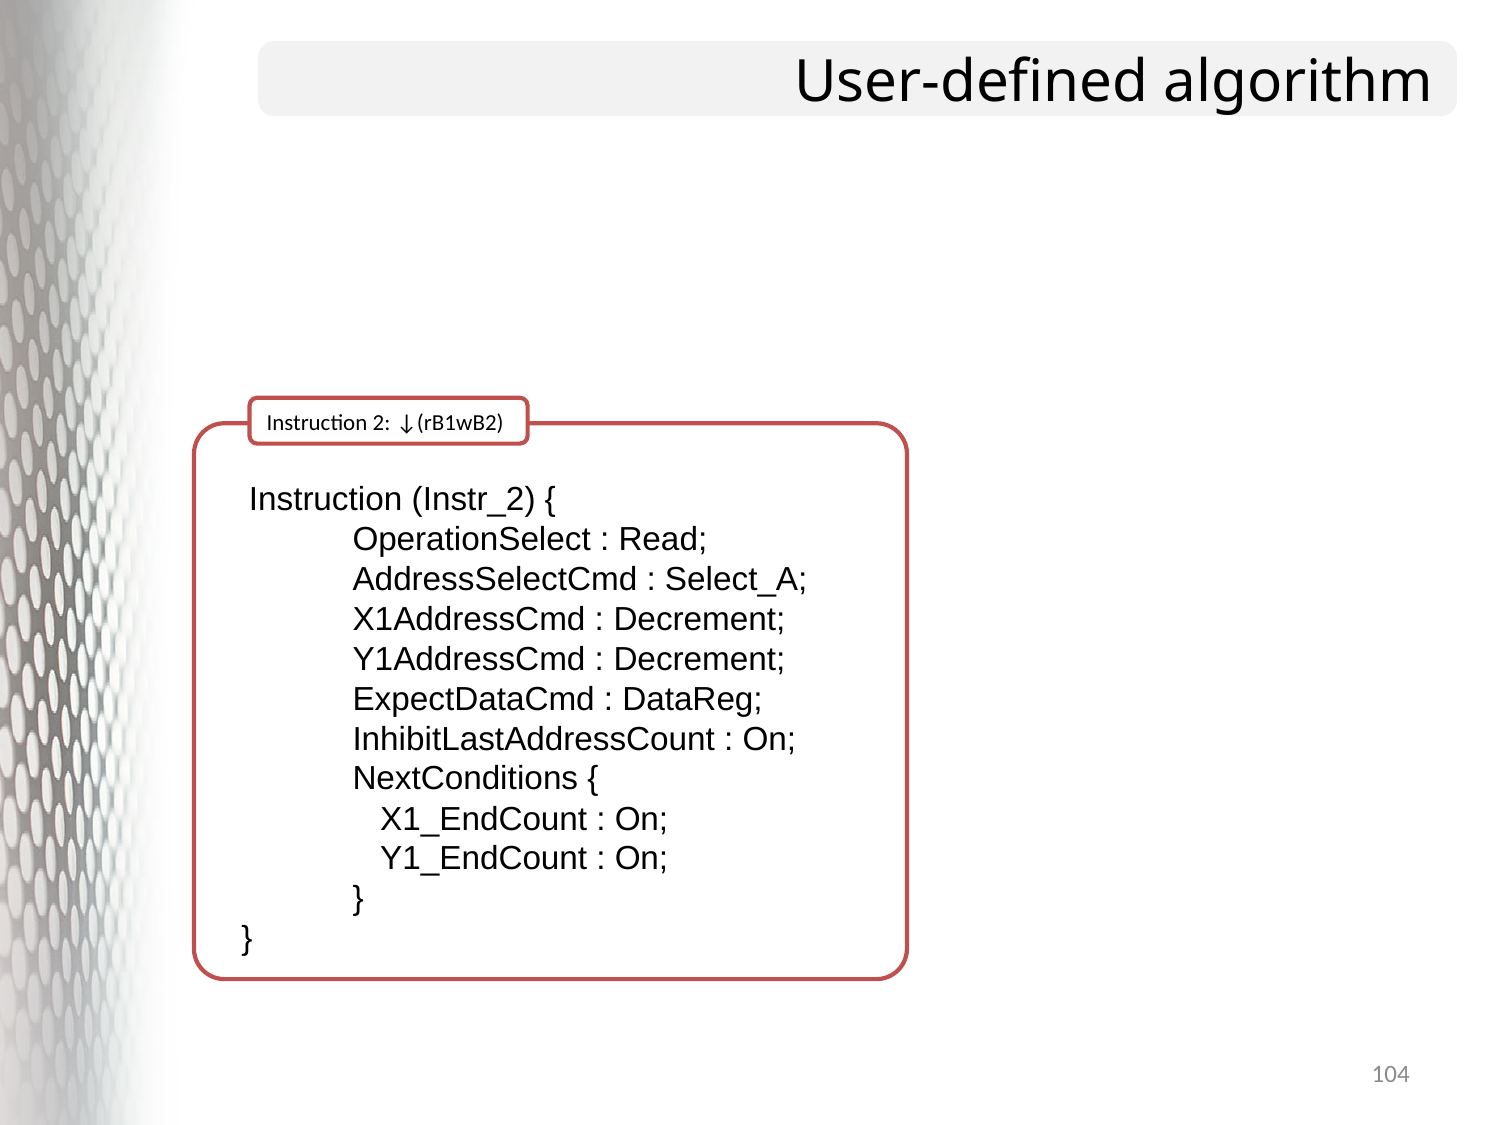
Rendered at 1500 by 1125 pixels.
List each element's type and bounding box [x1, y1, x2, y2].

picture [0, 0, 200, 1125]
title [258, 40, 1449, 117]
text_box [193, 397, 908, 980]
slide_number [1074, 1042, 1425, 1103]
